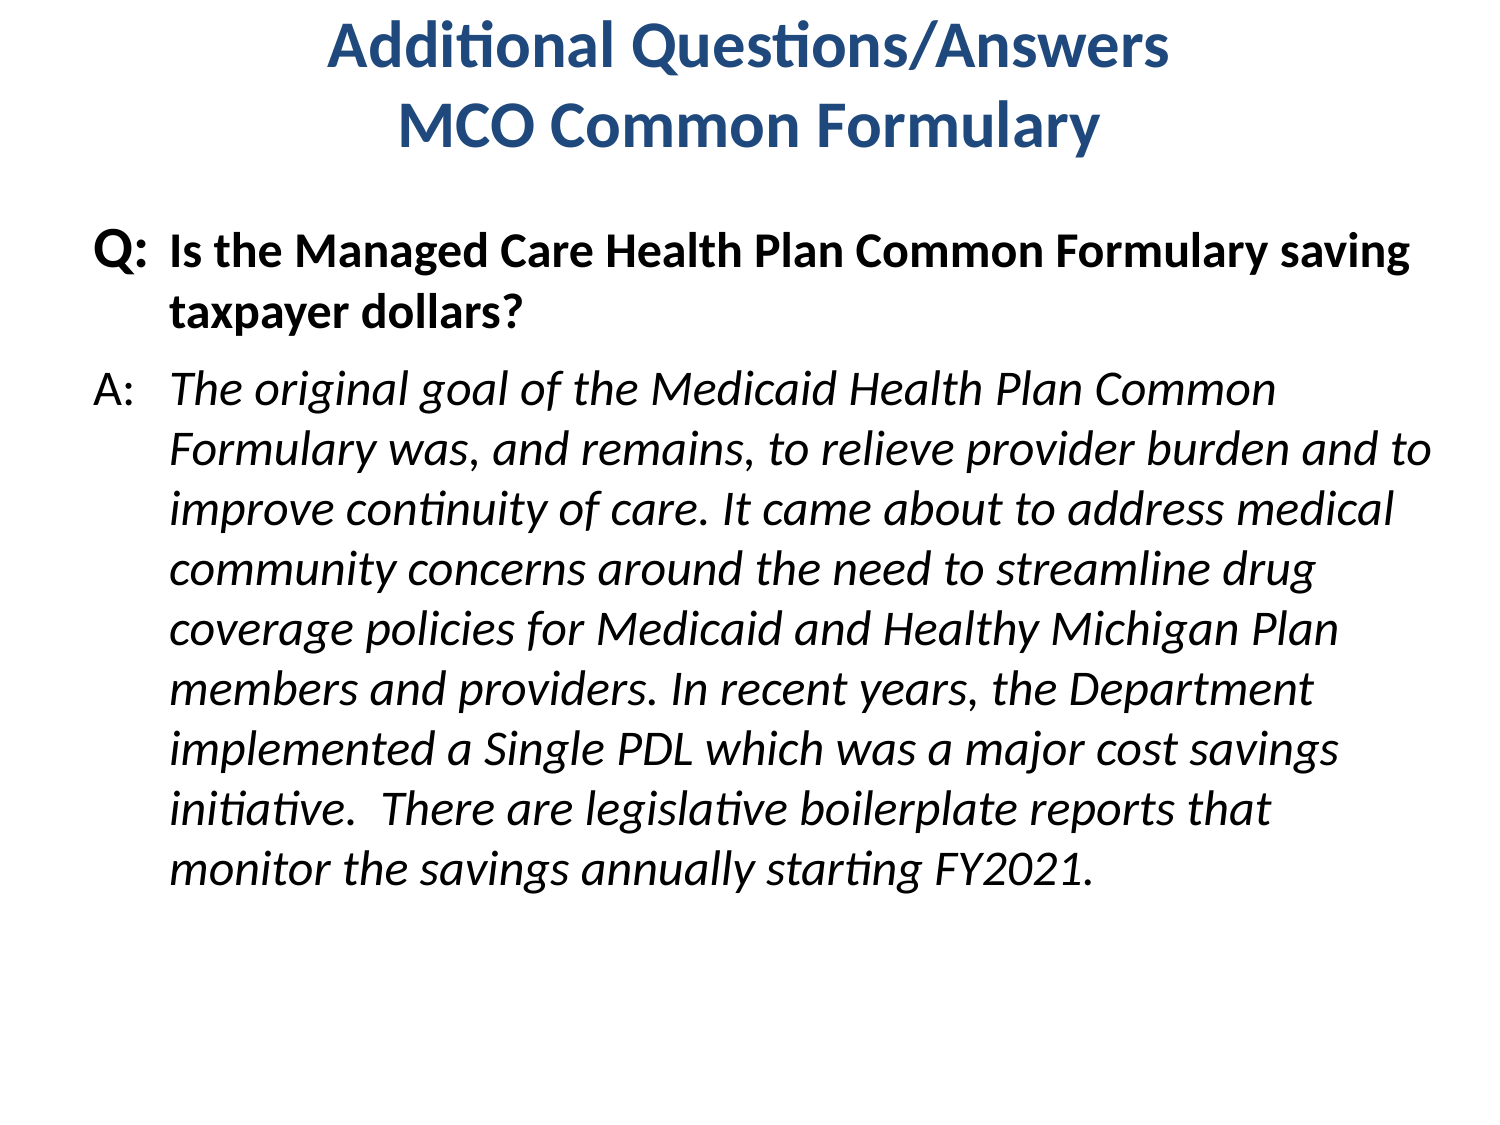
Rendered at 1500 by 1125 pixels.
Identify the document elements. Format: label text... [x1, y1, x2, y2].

list Q: Is the Managed Care Health Plan Common Formulary saving taxpayer dollars? A: The original goal of the Medicaid Health Plan Common Formulary was, and remains, to relieve provider burden and to improve continuity of care. It came about to address medical community concerns around the need to streamline drug coverage policies for Medicaid and Healthy Michigan Plan members and providers. In recent years, the Department implemented a Single PDL which was a major cost savings initiative. There are legislative boilerplate reports that monitor the savings annually starting FY2021. [78, 201, 1450, 1040]
title Additional Questions/Answers MCO Common Formulary [49, 37, 1450, 125]
